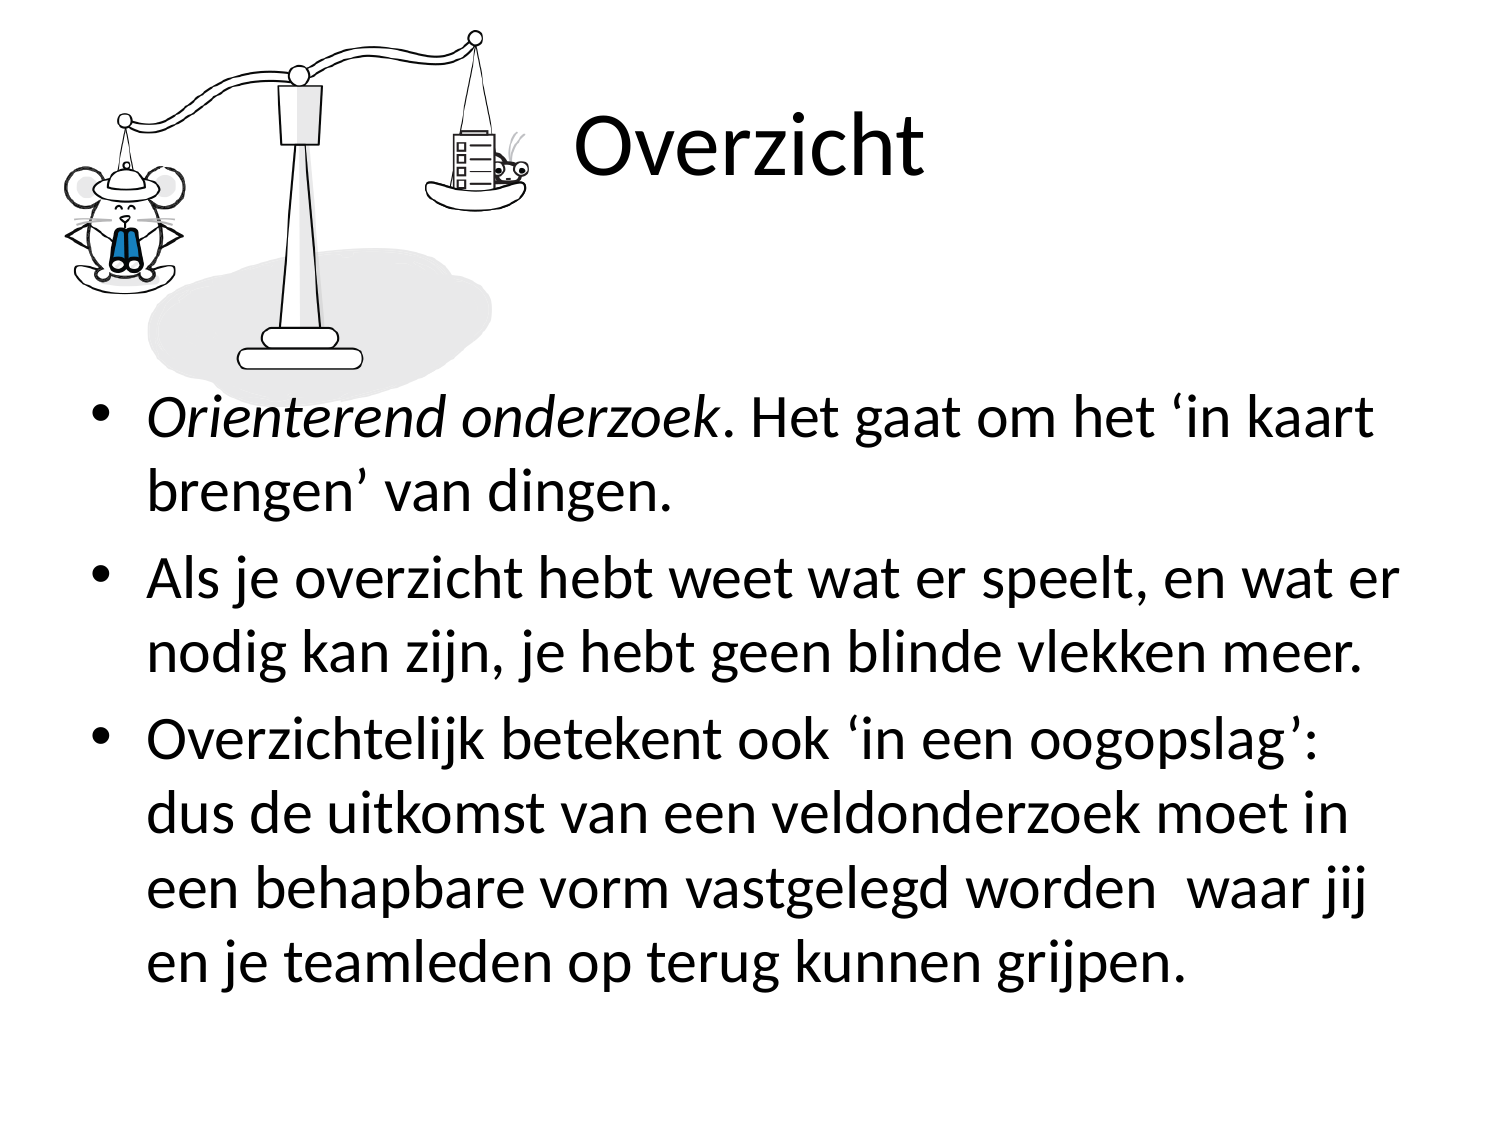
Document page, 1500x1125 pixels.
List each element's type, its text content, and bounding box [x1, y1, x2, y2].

picture [64, 30, 529, 407]
title Overzicht [533, 45, 1425, 233]
list Orienterend onderzoek. Het gaat om het ‘in kaart brengen’ van dingen. Als je overzicht hebt weet wat er speelt, en wat er nodig kan zijn, je hebt geen blinde vlekken meer. Overzichtelijk betekent ook ‘in een oogopslag’: dus de uitkomst van een veldonderzoek moet in een behapbare vorm vastgelegd worden waar jij en je teamleden op terug kunnen grijpen. [75, 280, 1425, 1024]
